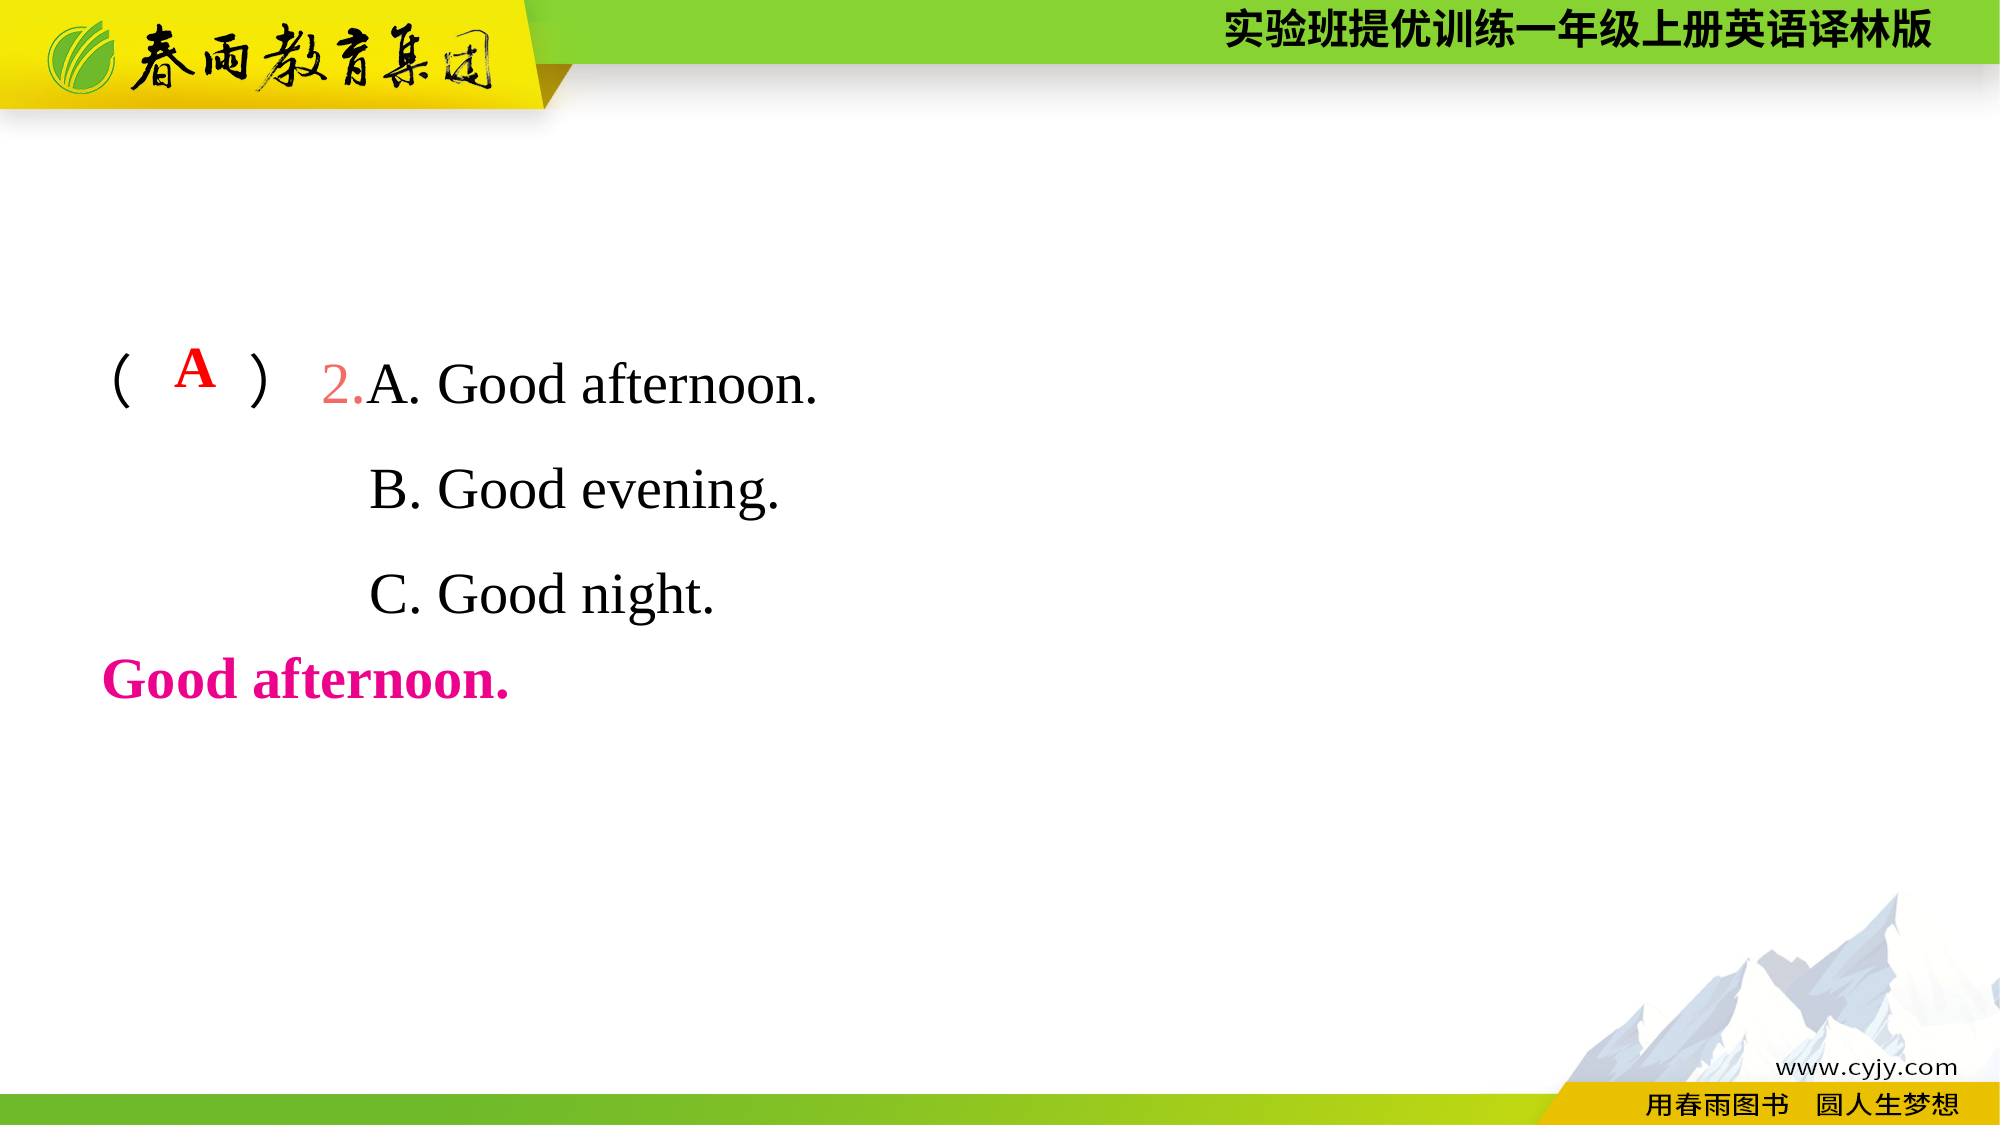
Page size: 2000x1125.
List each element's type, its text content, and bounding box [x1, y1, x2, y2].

text_box Good afternoon. [86, 633, 526, 718]
list （ ）2.A. Good afternoon. B. Good evening. C. Good night. [59, 302, 1944, 636]
text_box A [160, 321, 232, 407]
picture [0, 0, 2000, 1125]
